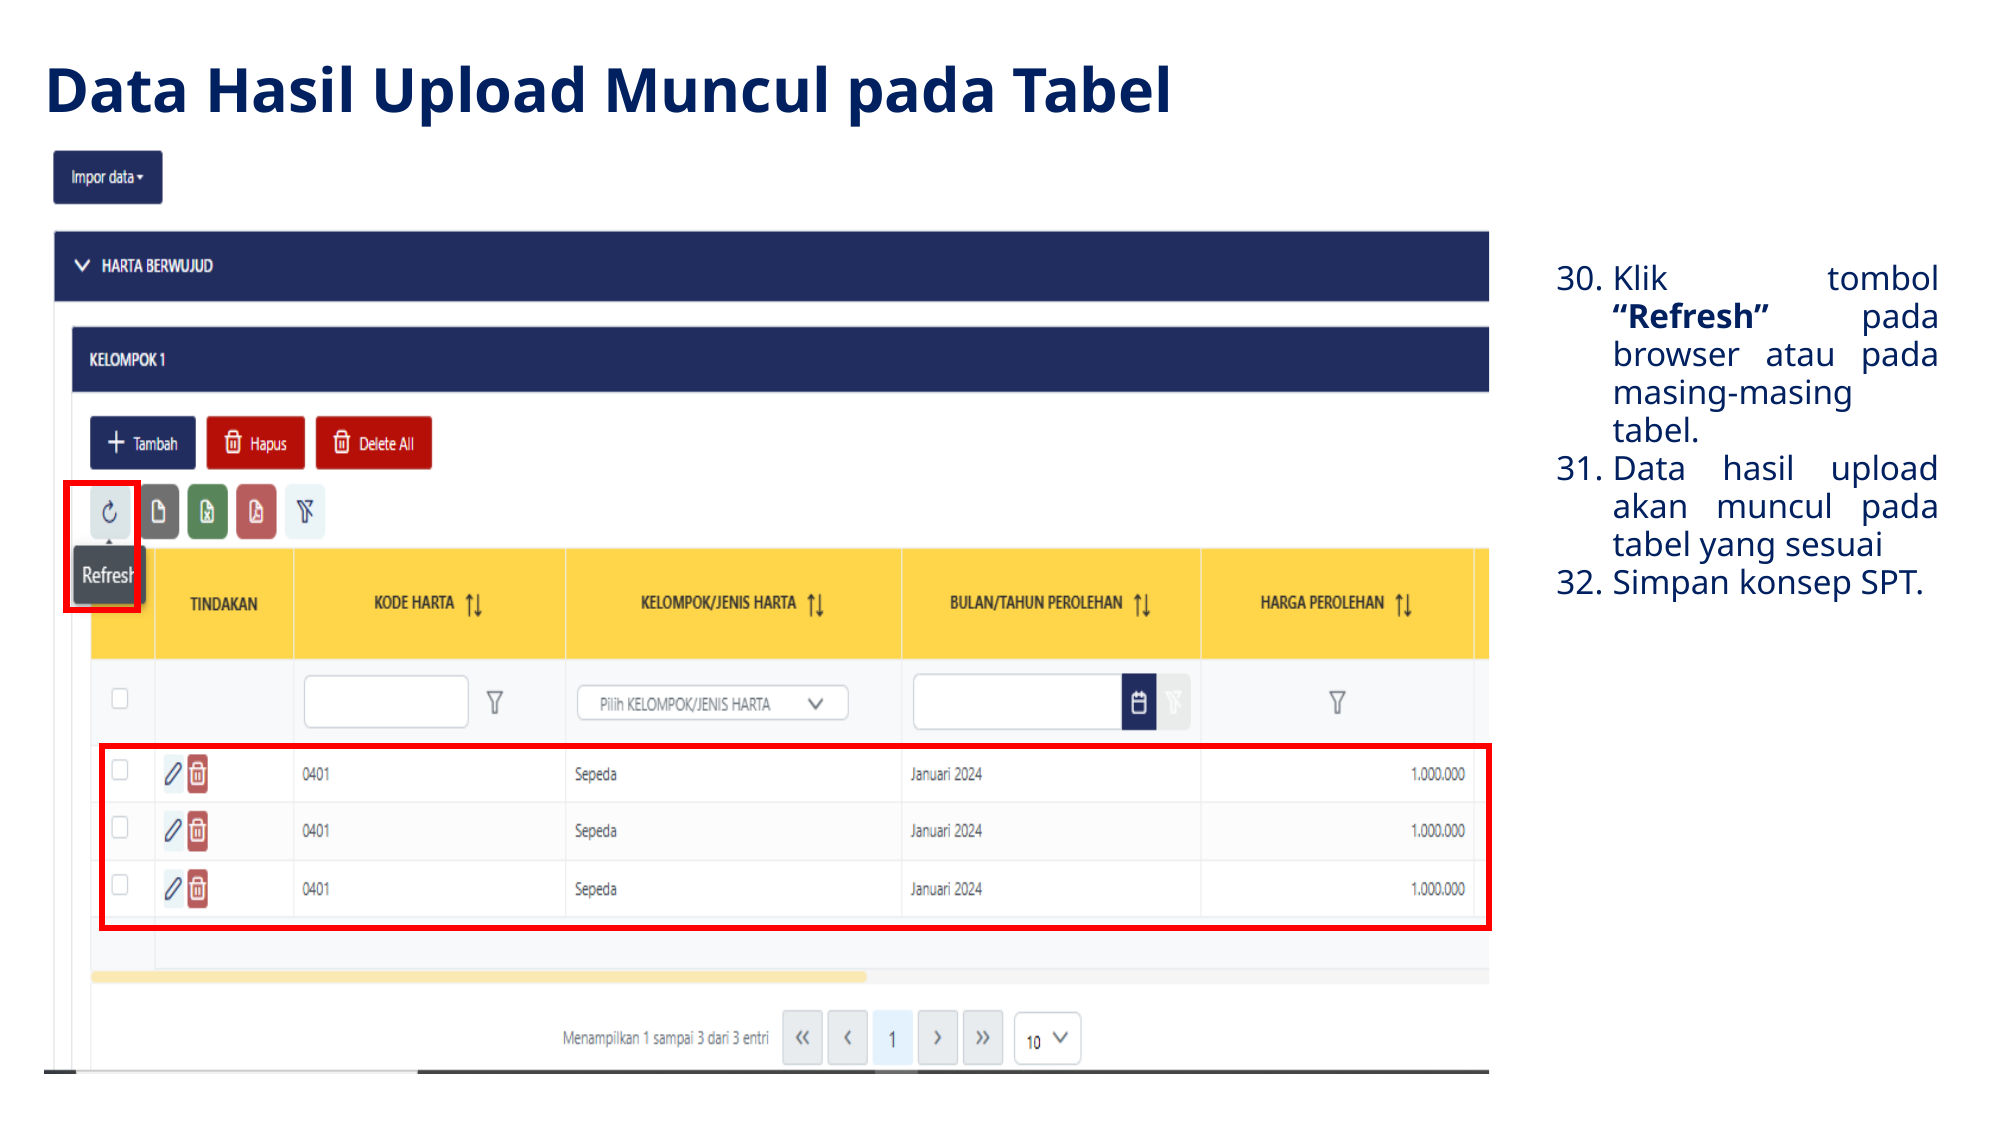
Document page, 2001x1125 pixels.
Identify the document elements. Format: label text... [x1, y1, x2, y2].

text_box Data Hasil Upload Muncul pada Tabel [44, 15, 1852, 125]
text_box Klik tombol “Refresh” pada browser atau pada masing-masing tabel. Data hasil upload akan muncul pada tabel yang sesuai Simpan konsep SPT. [1556, 259, 1940, 601]
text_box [44, 134, 1490, 1074]
